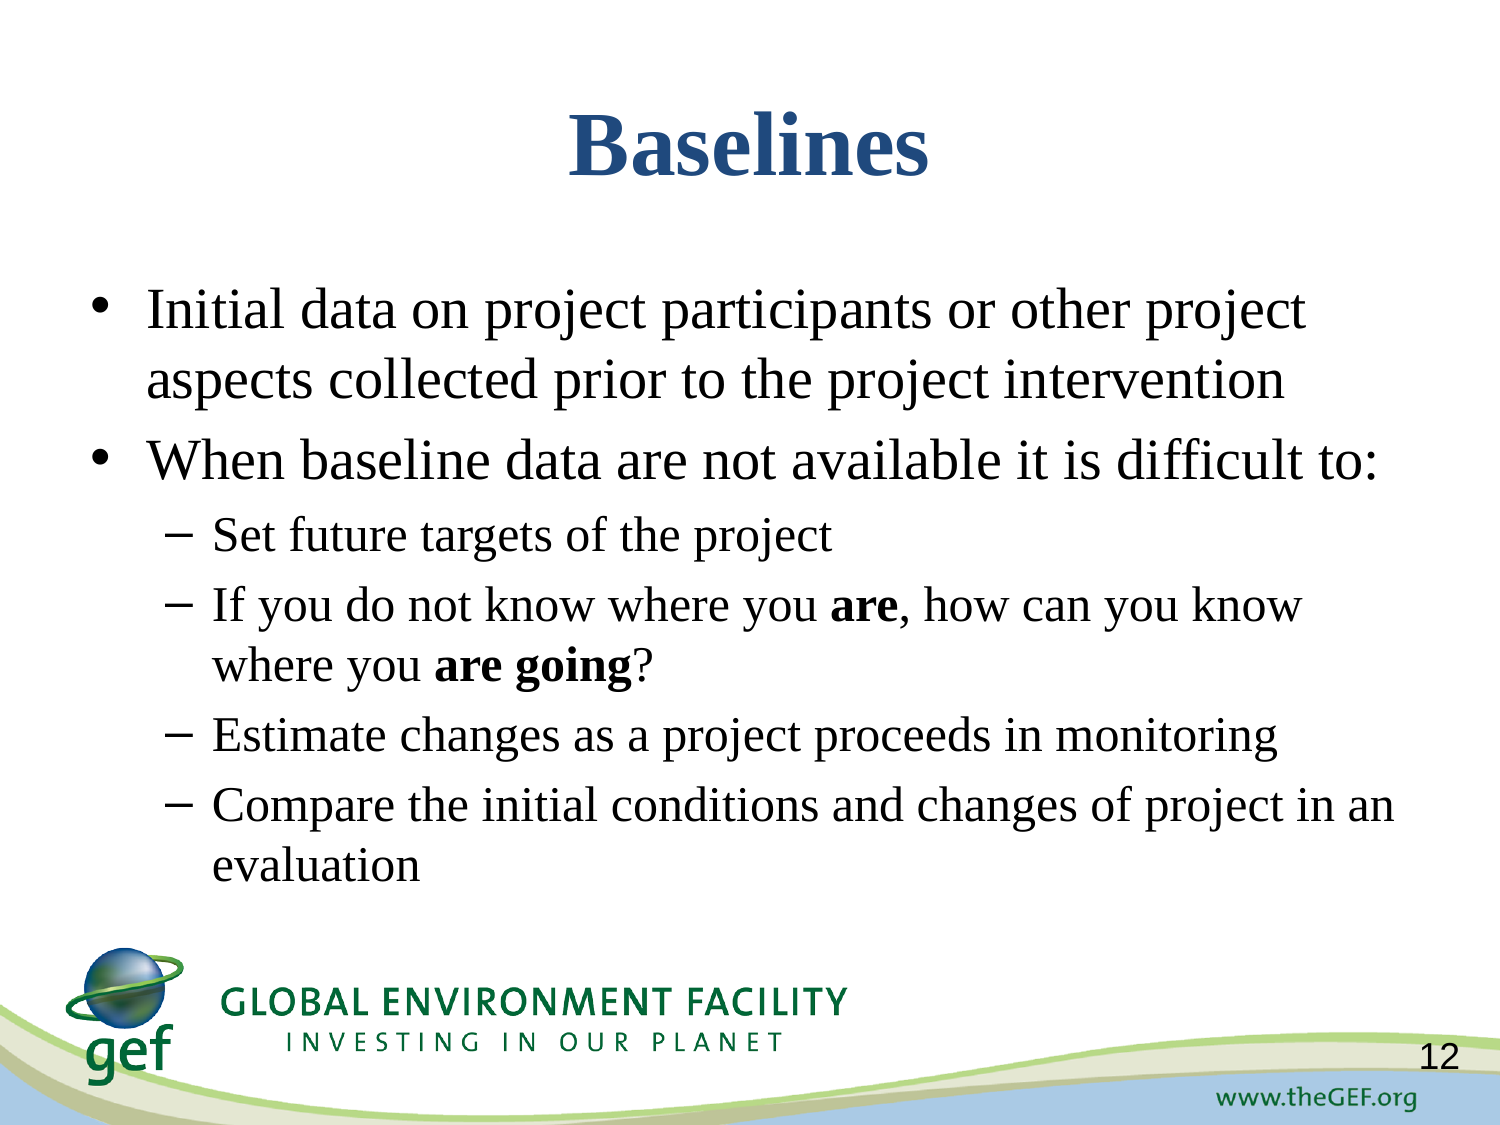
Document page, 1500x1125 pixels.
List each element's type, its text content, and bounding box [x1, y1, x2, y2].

slide_number 12 [1387, 1012, 1500, 1095]
title Baselines [74, 44, 1426, 233]
list Initial data on project participants or other project aspects collected prior to the project intervention When baseline data are not available it is difficult to: Set future targets of the project If you do not know where you are, how can you know where you are going? Estimate changes as a project proceeds in monitoring Compare the initial conditions and changes of project in an evaluation [74, 262, 1426, 1006]
picture [0, 920, 1500, 1125]
